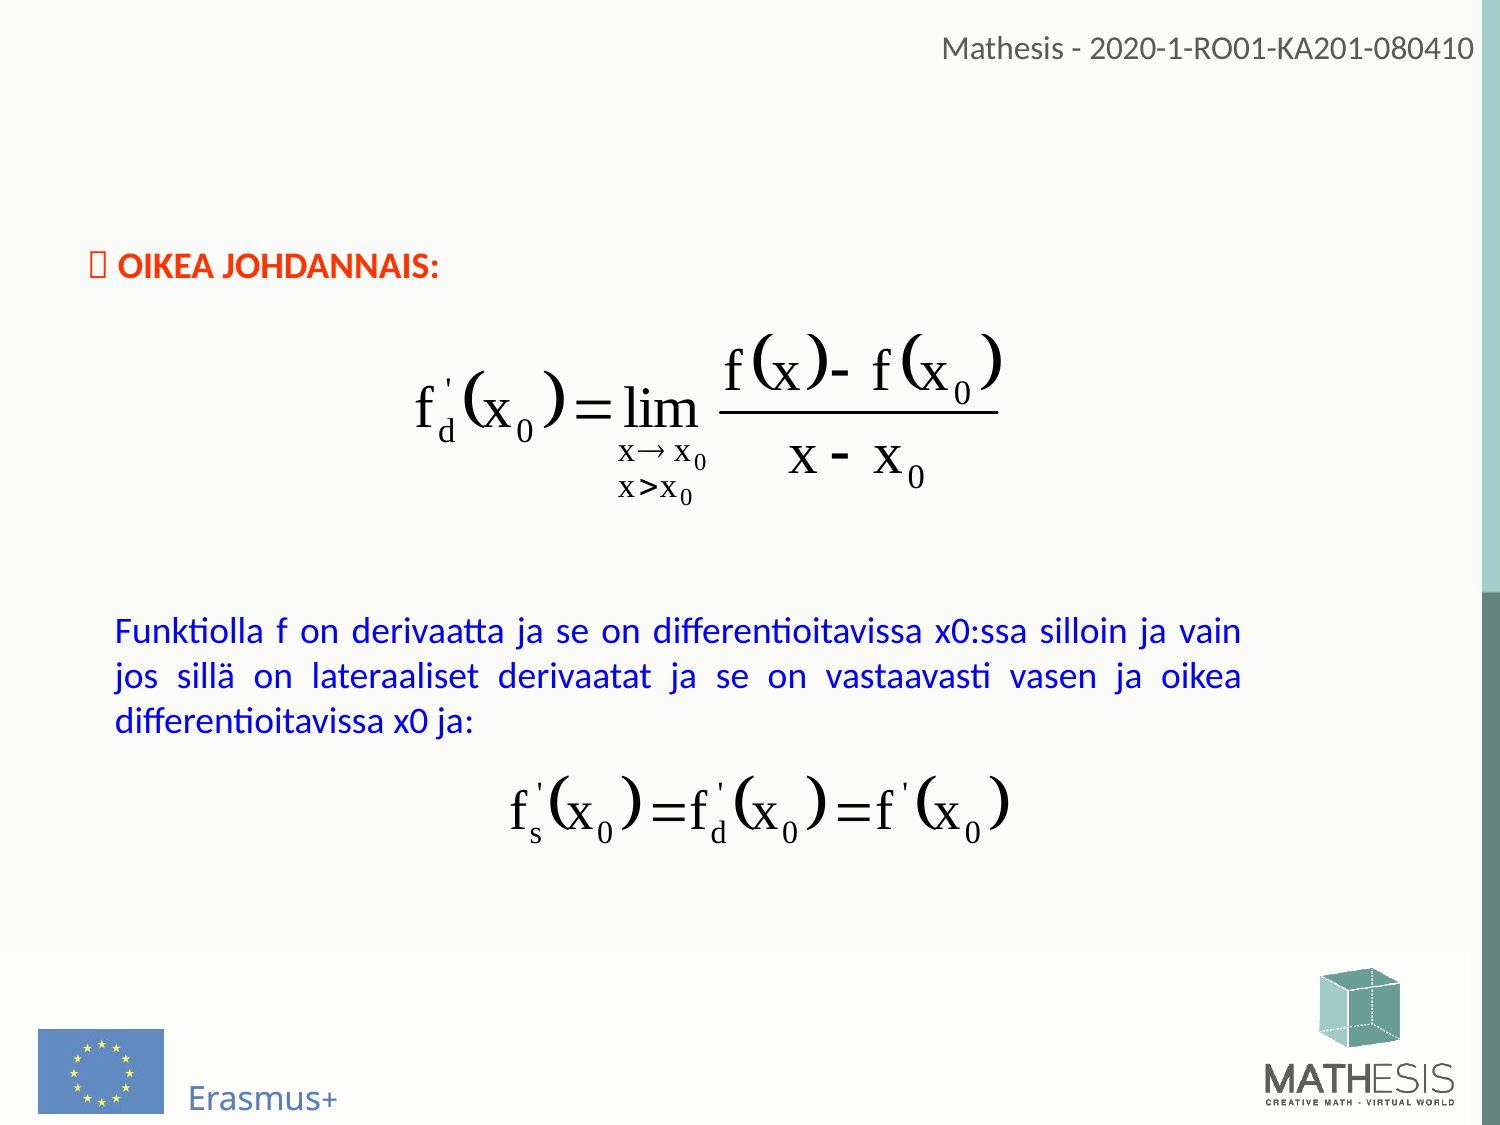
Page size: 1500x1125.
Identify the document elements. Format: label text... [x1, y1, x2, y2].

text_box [501, 768, 1010, 863]
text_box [406, 334, 1010, 516]
text_box  OIKEA JOHDANNAIS: [72, 233, 464, 293]
text_box Funktiolla f on derivaatta ja se on differentioitavissa x0:ssa silloin ja vain jos sillä on lateraaliset derivaatat ja se on vastaavasti vasen ja oikea differentioitavissa x0 ja: [100, 598, 1258, 749]
